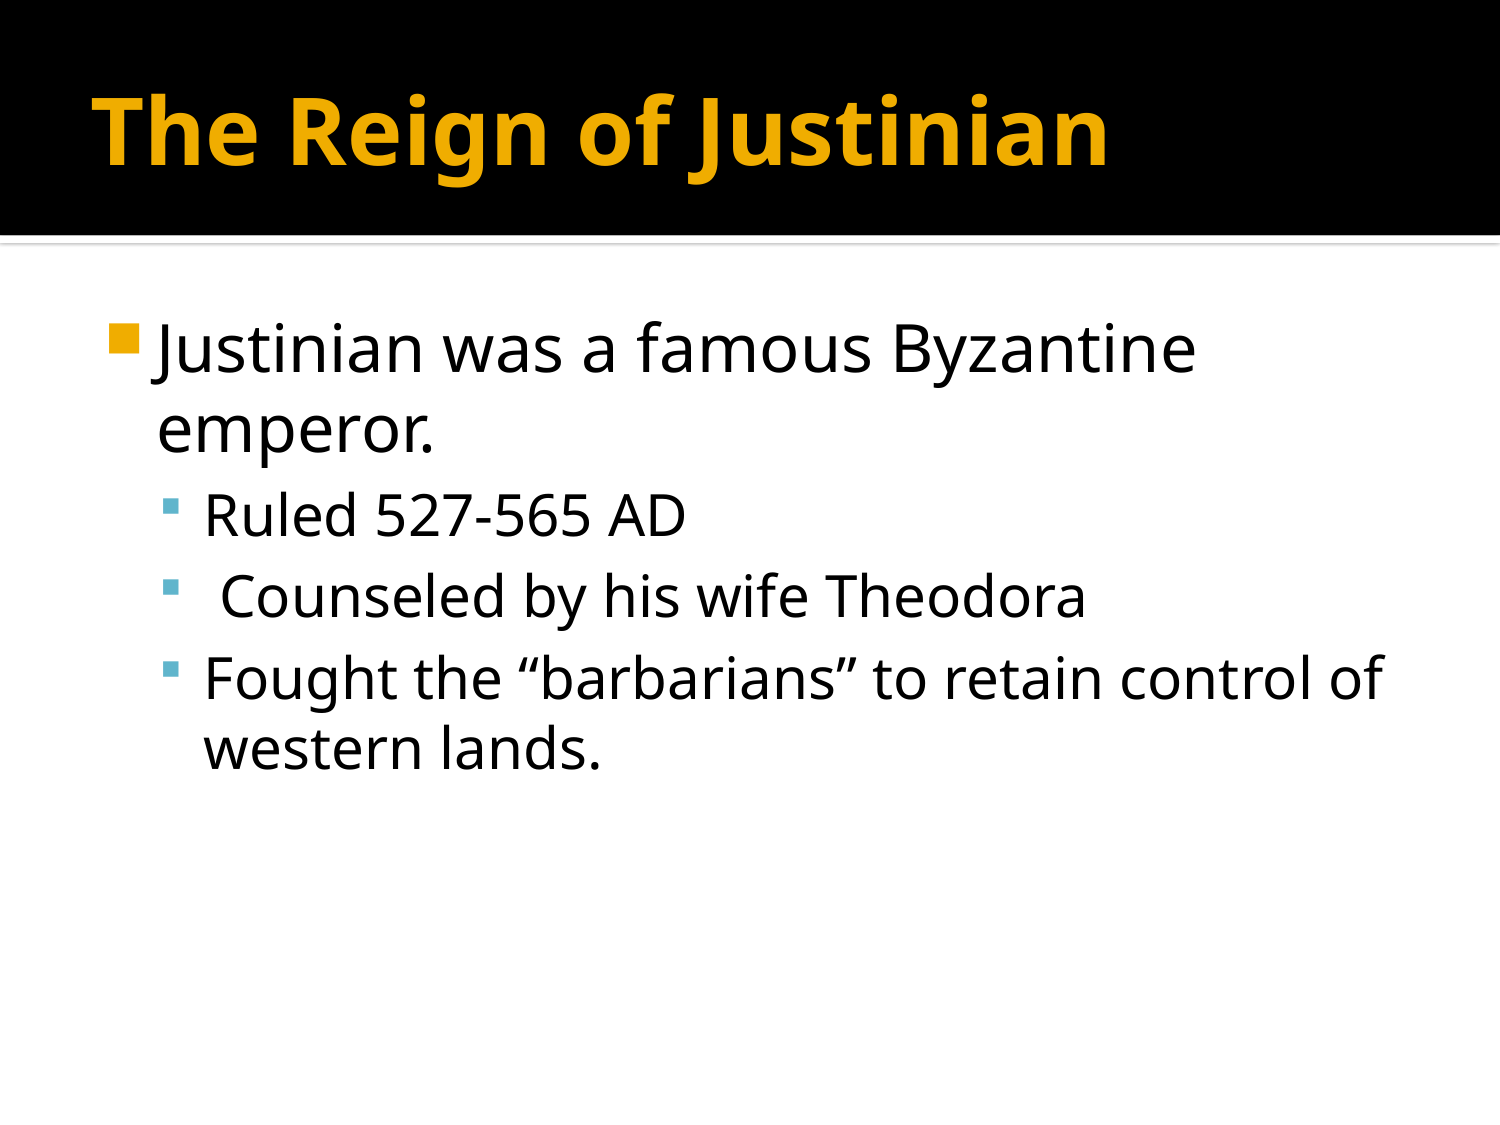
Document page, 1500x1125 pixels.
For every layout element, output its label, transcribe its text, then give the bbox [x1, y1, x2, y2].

list Justinian was a famous Byzantine emperor. Ruled 527-565 AD Counseled by his wife Theodora Fought the “barbarians” to retain control of western lands. [75, 291, 1425, 1050]
title The Reign of Justinian [75, 25, 1425, 231]
